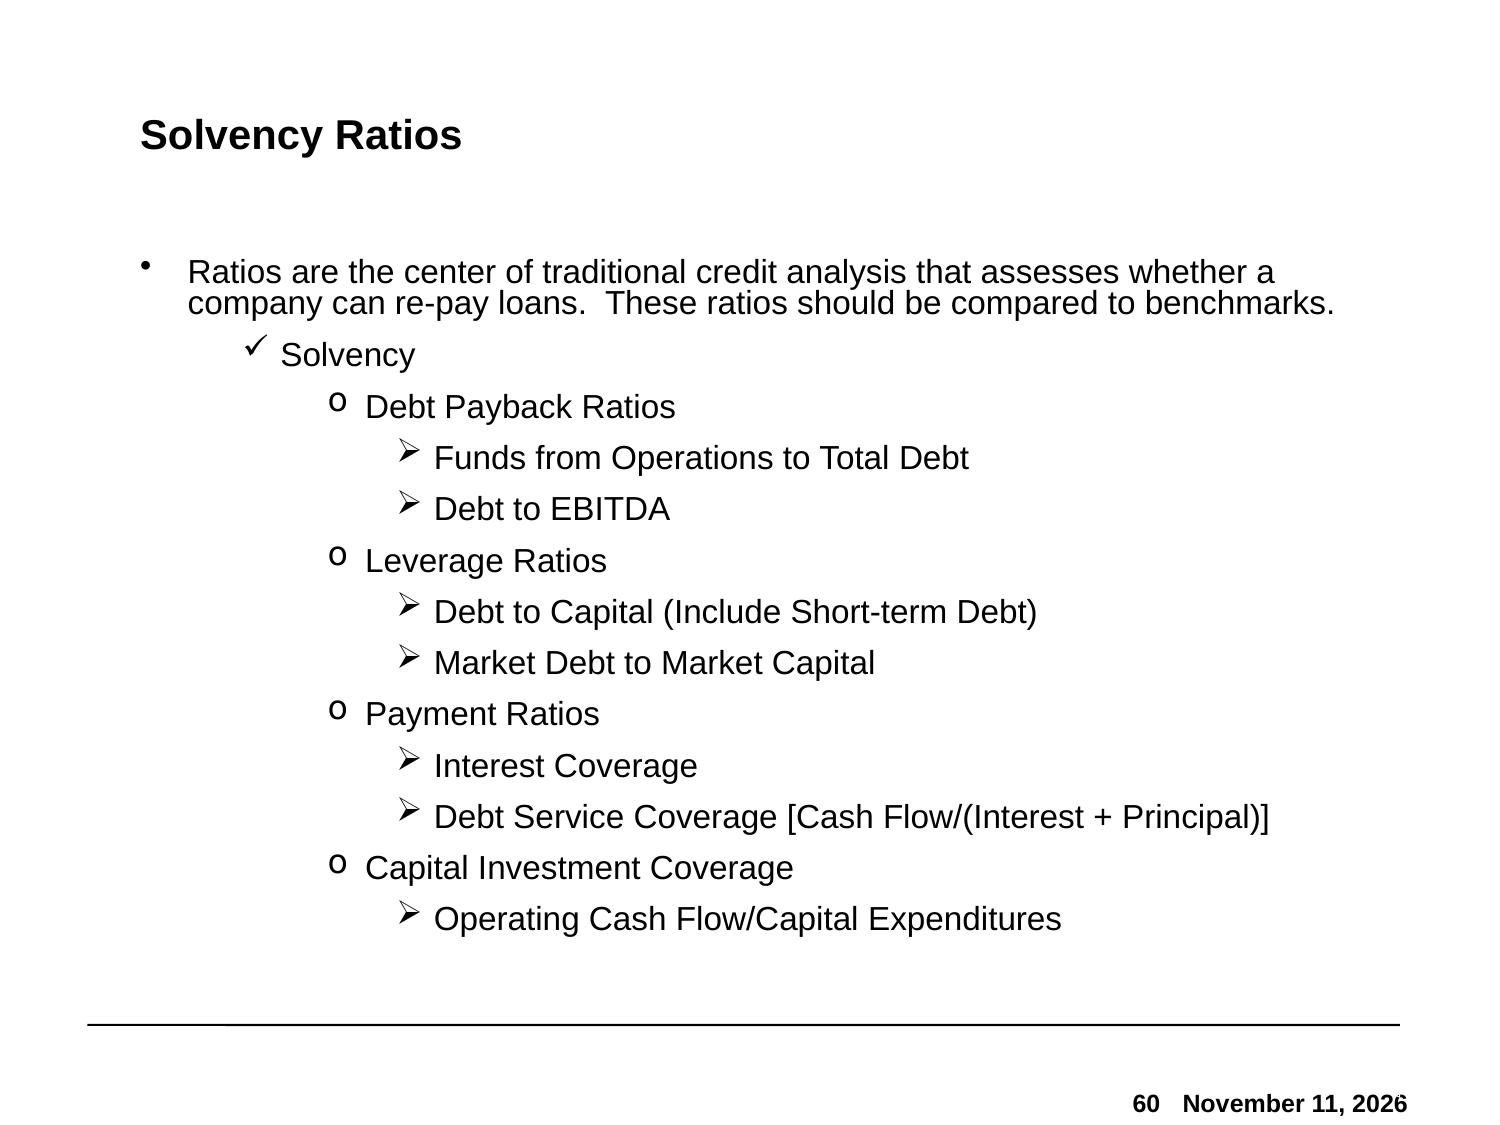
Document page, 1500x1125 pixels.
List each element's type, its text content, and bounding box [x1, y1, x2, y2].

title Solvency Ratios [124, 99, 1401, 226]
list Ratios are the center of traditional credit analysis that assesses whether a company can re-pay loans. These ratios should be compared to benchmarks. Solvency Debt Payback Ratios Funds from Operations to Total Debt Debt to EBITDA Leverage Ratios Debt to Capital (Include Short-term Debt) Market Debt to Market Capital Payment Ratios Interest Coverage Debt Service Coverage [Cash Flow/(Interest + Principal)] Capital Investment Coverage Operating Cash Flow/Capital Expenditures [124, 249, 1426, 1013]
